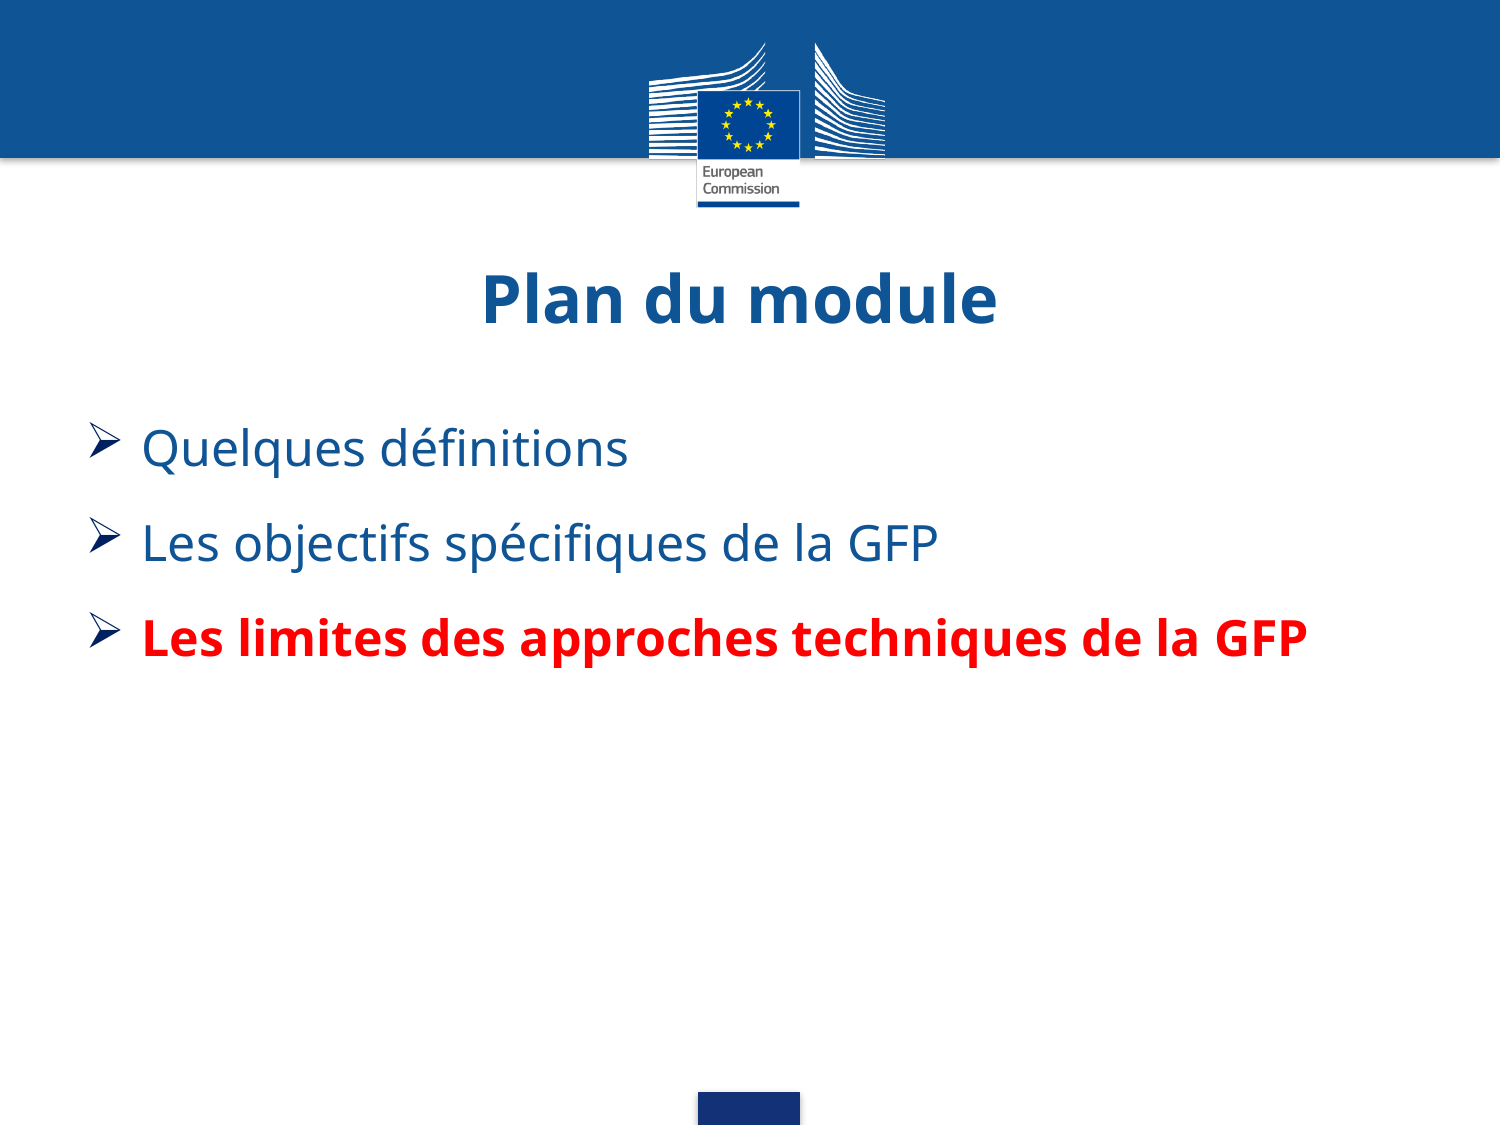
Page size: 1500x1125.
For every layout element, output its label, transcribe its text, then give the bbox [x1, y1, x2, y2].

title Plan du module [64, 219, 1416, 374]
picture [649, 42, 885, 208]
list Quelques définitions Les objectifs spécifiques de la GFP Les limites des approches techniques de la GFP [70, 408, 1449, 1020]
